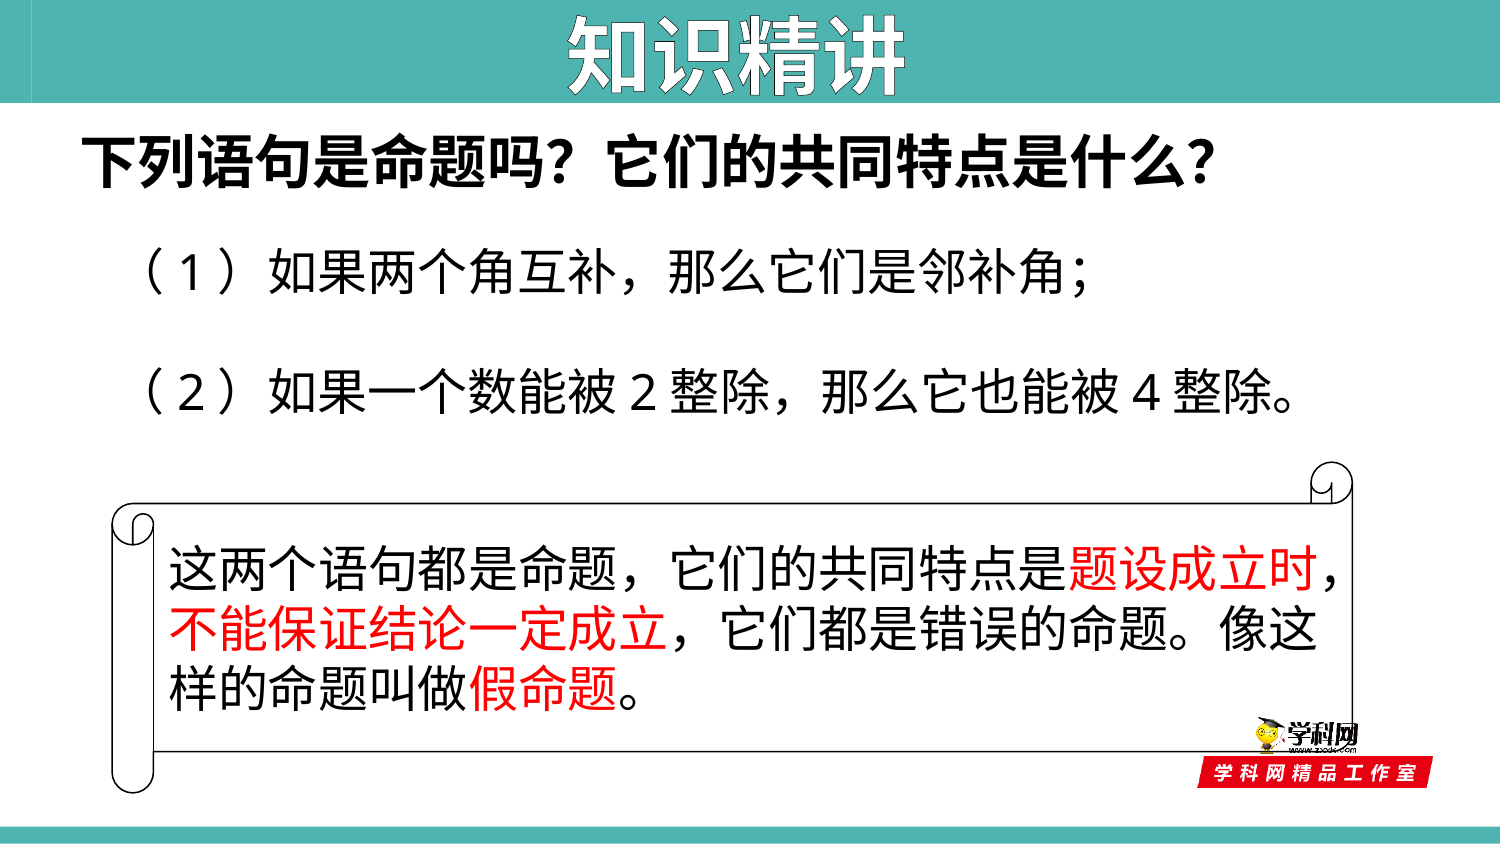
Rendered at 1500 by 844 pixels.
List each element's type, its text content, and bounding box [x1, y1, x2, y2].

text_box （1）如果两个角互补，那么它们是邻补角； （2）如果一个数能被2整除，那么它也能被4整除。 [100, 232, 1400, 428]
text_box 下列语句是命题吗？它们的共同特点是什么？ [64, 117, 1353, 203]
text_box 知识精讲 [554, 0, 920, 111]
picture [1197, 756, 1433, 788]
picture [1256, 717, 1358, 754]
text_box 这两个语句都是命题，它们的共同特点是题设成立时， 不能保证结论一定成立，它们都是错误的命题。像这 样的命题叫做假命题。 [112, 462, 1353, 793]
